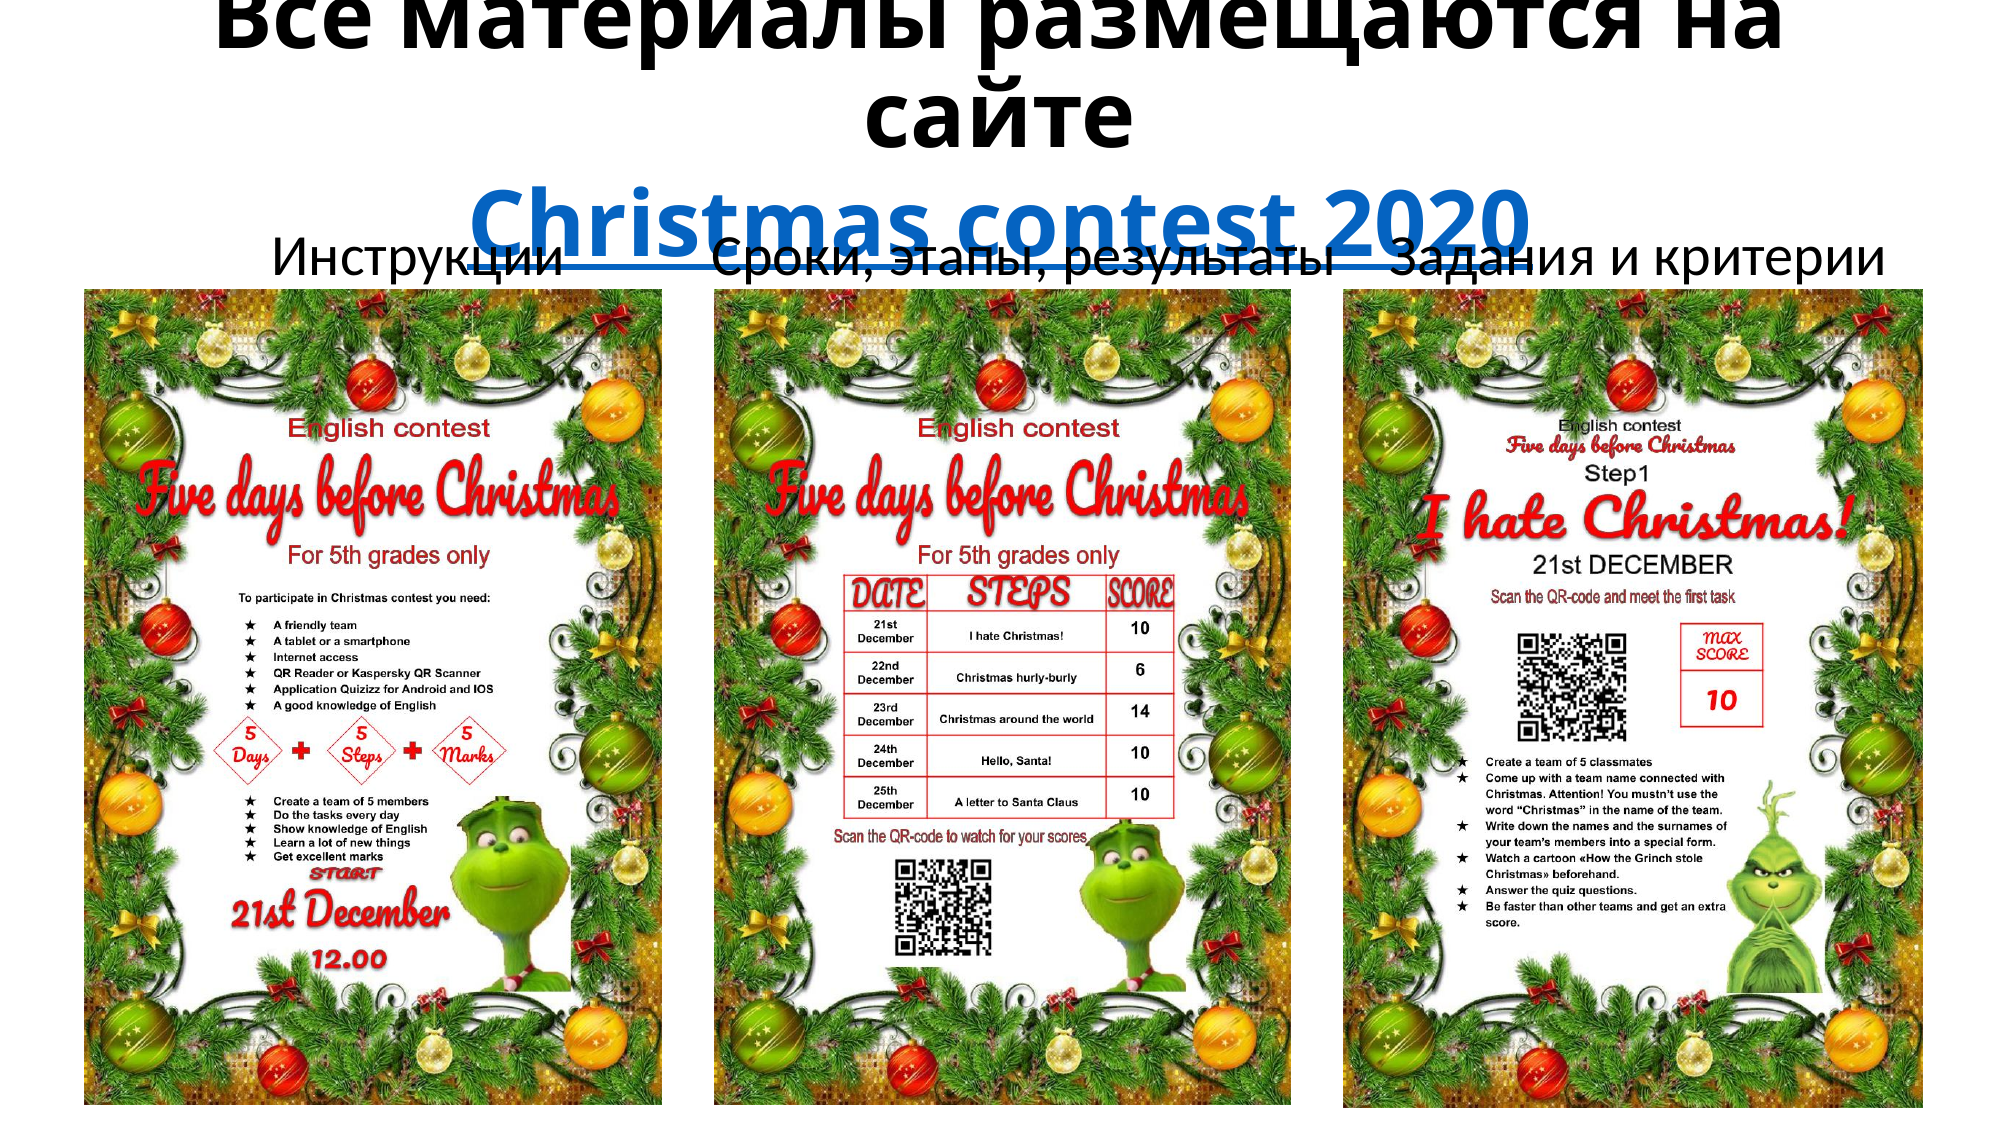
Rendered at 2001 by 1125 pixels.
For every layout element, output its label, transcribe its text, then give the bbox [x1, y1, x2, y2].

title Все материалы размещаются на сайте Christmas contest 2020 [137, 15, 1863, 217]
picture [1343, 289, 1923, 1108]
picture [714, 289, 1291, 1105]
list Инструкции Сроки, этапы, результаты Задания и критерии [137, 217, 1923, 1074]
picture [84, 289, 662, 1105]
